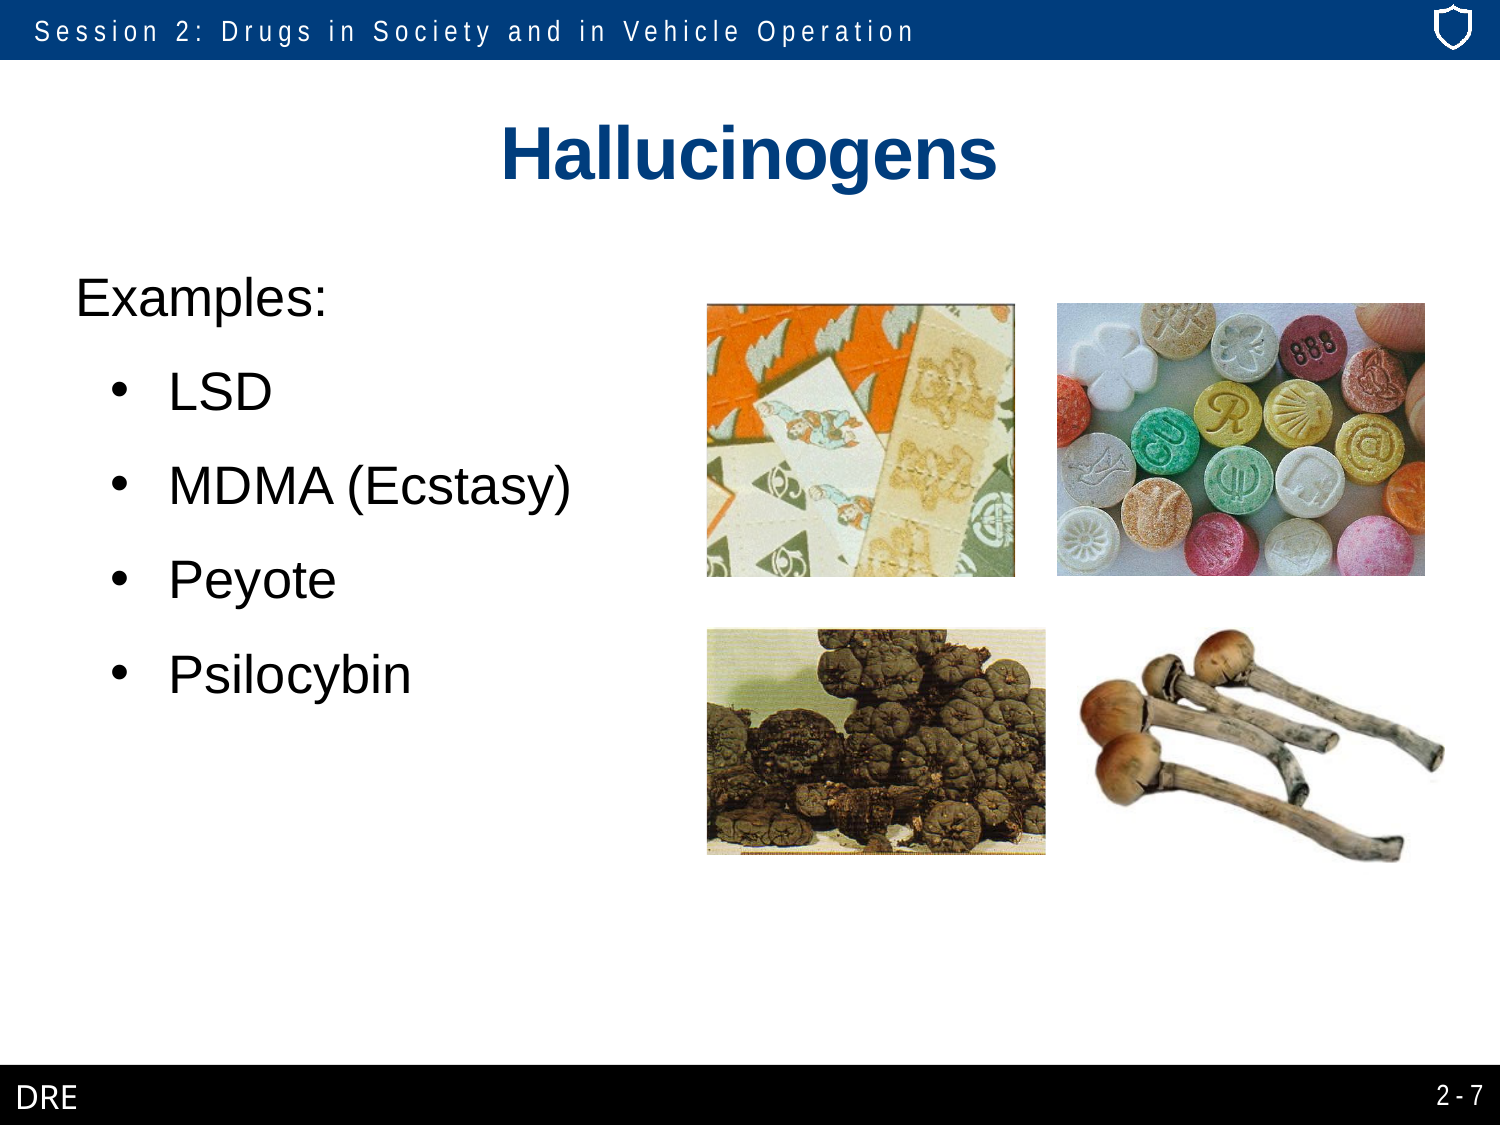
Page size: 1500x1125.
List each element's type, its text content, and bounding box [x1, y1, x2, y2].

picture [706, 627, 1047, 856]
title Hallucinogens [75, 75, 1425, 225]
list Examples: LSD MDMA (Ecstasy) Peyote Psilocybin [75, 254, 1425, 1005]
slide_number 2-7 [1218, 1063, 1499, 1124]
picture [1057, 303, 1426, 576]
picture [1434, 4, 1472, 50]
picture [1076, 627, 1446, 876]
picture [706, 303, 1016, 578]
